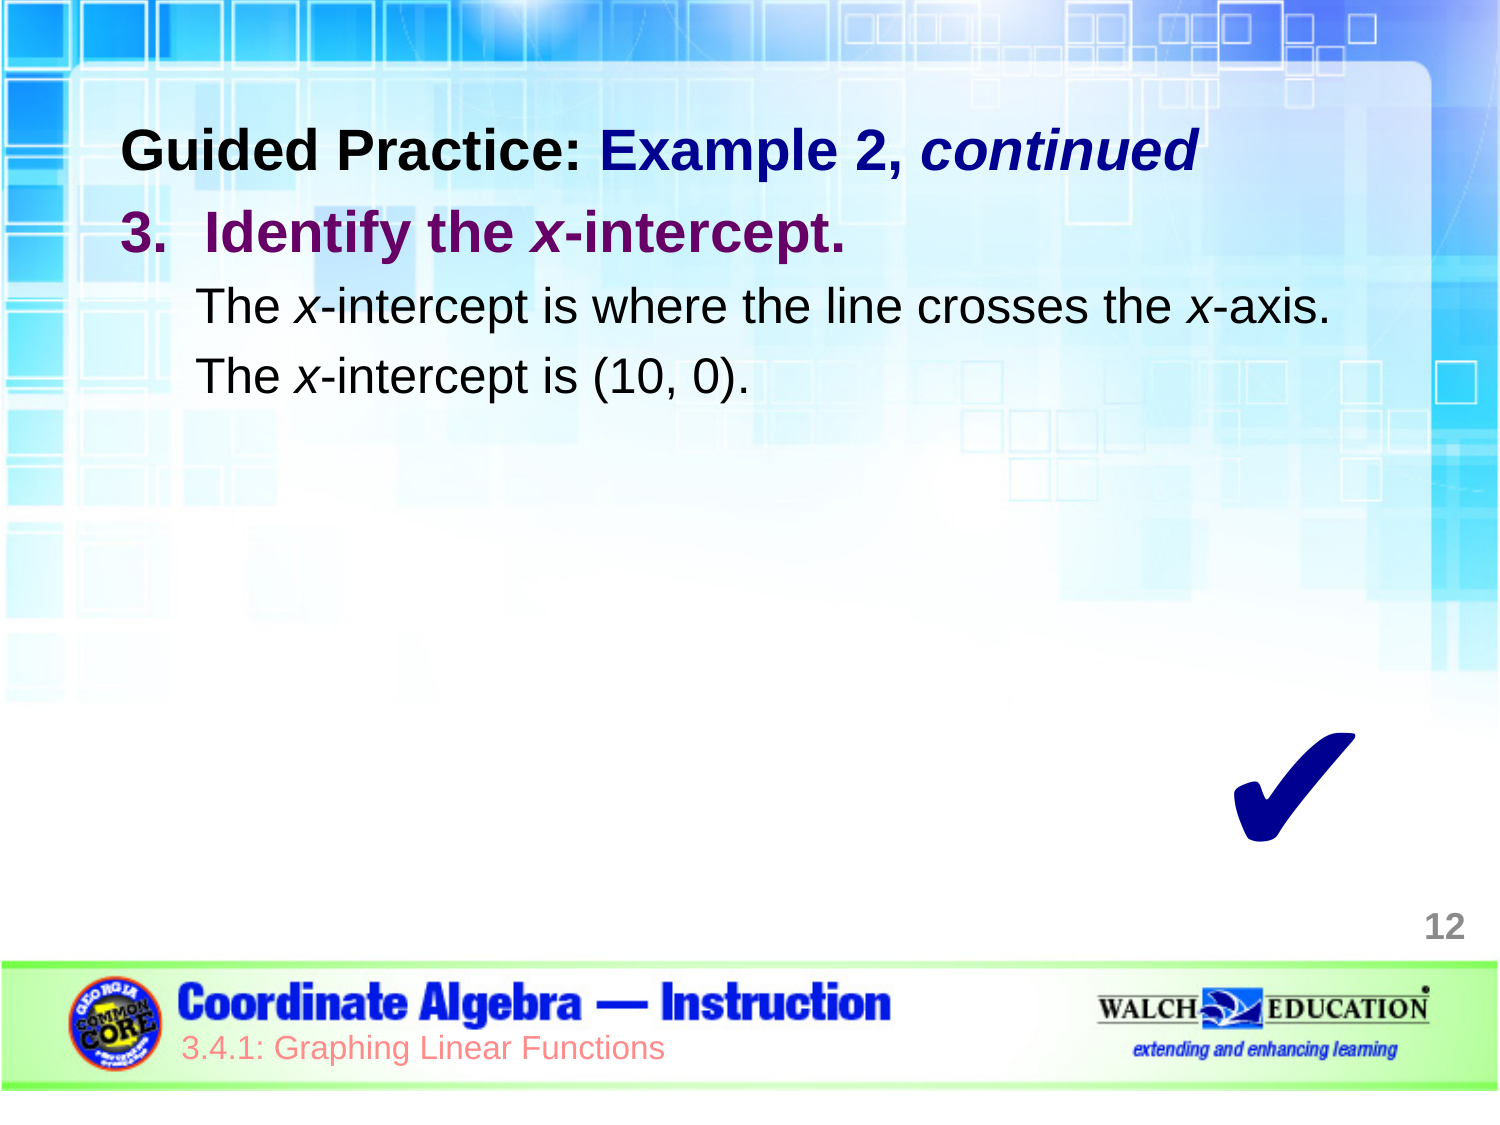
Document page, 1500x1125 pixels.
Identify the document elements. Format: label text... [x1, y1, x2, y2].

text_box ✔ [1128, 651, 1394, 907]
subtitle Guided Practice: Example 2, continued Identify the x-intercept. The x-intercept is where the line crosses the x-axis. The x-intercept is (10, 0). [105, 105, 1394, 925]
slide_number 12 [1361, 901, 1481, 949]
footer 3.4.1: Graphing Linear Functions [166, 1024, 1080, 1069]
picture [1, 0, 1500, 1091]
